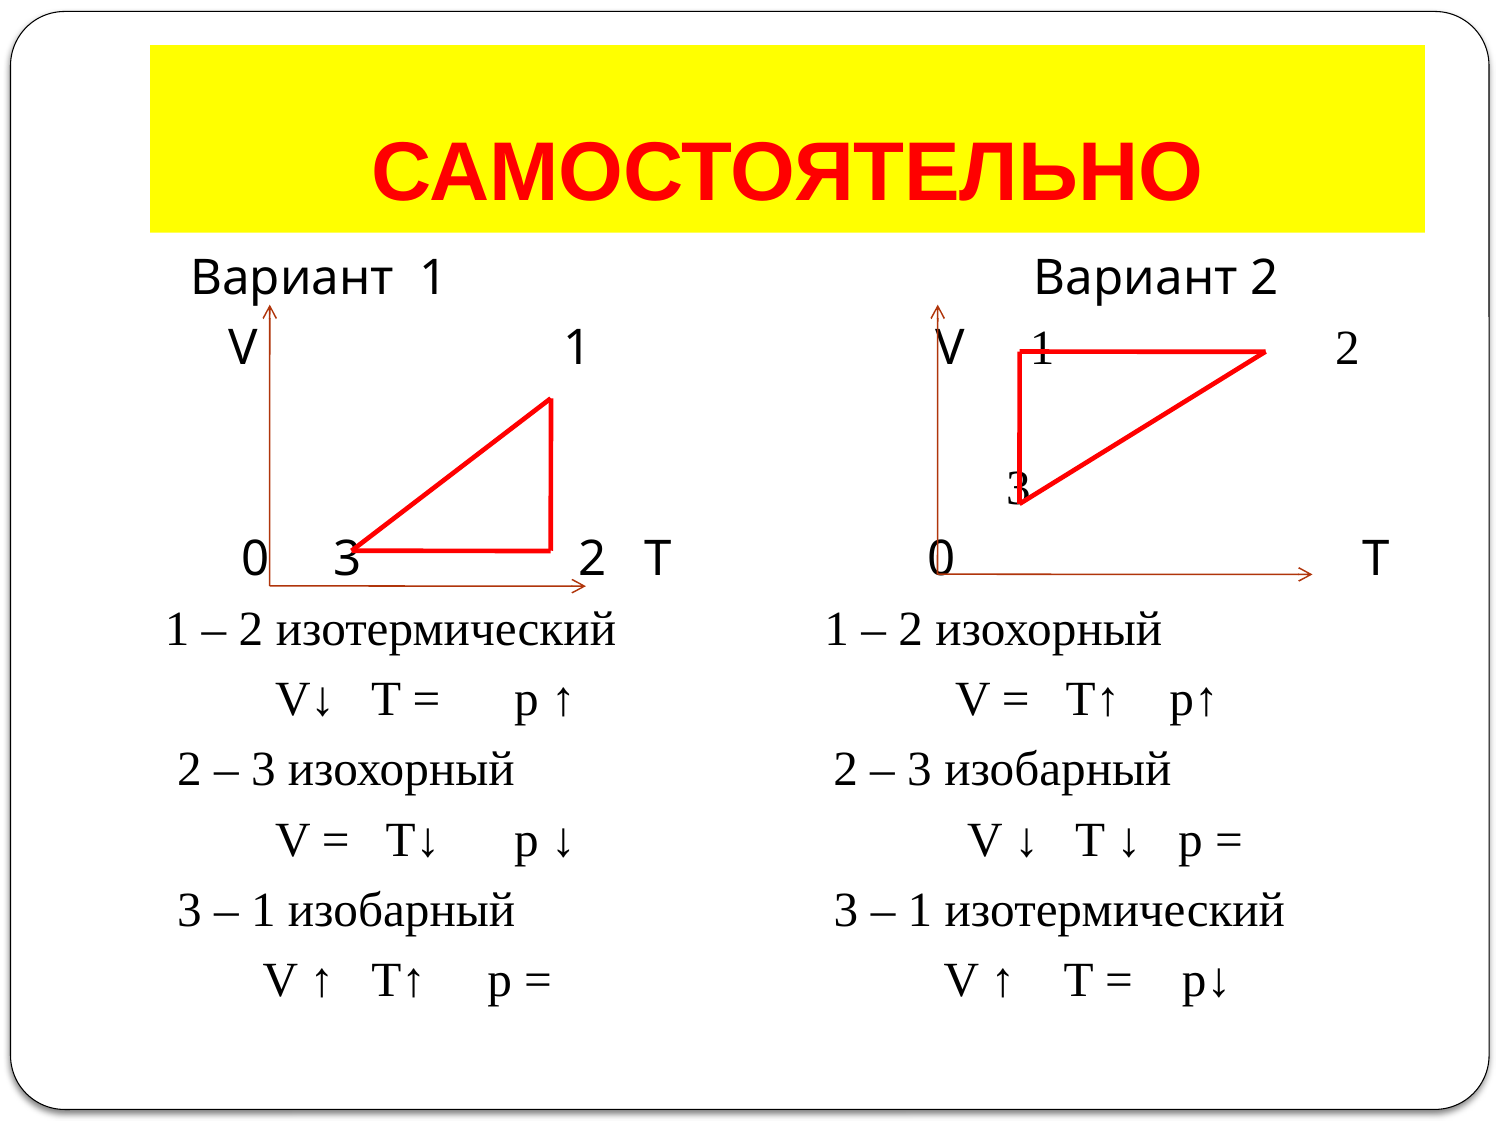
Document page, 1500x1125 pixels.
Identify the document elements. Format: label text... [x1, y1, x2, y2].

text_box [351, 398, 551, 550]
title САМОСТОЯТЕЛЬНО [150, 45, 1425, 233]
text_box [1019, 360, 1266, 505]
list Вариант 1 Вариант 2 V 1 V 1 2 3 0 3 2 T 0 T 1 – 2 изотермический 1 – 2 изохорный V↓ T = p ↑ V = T↑ p↑ 2 – 3 изохорный 2 – 3 изобарный V = T↓ p ↓ V ↓ T ↓ p = 3 – 1 изобарный 3 – 1 изотермический V ↑ T↑ p = V ↑ T = p↓ [150, 237, 1425, 1055]
